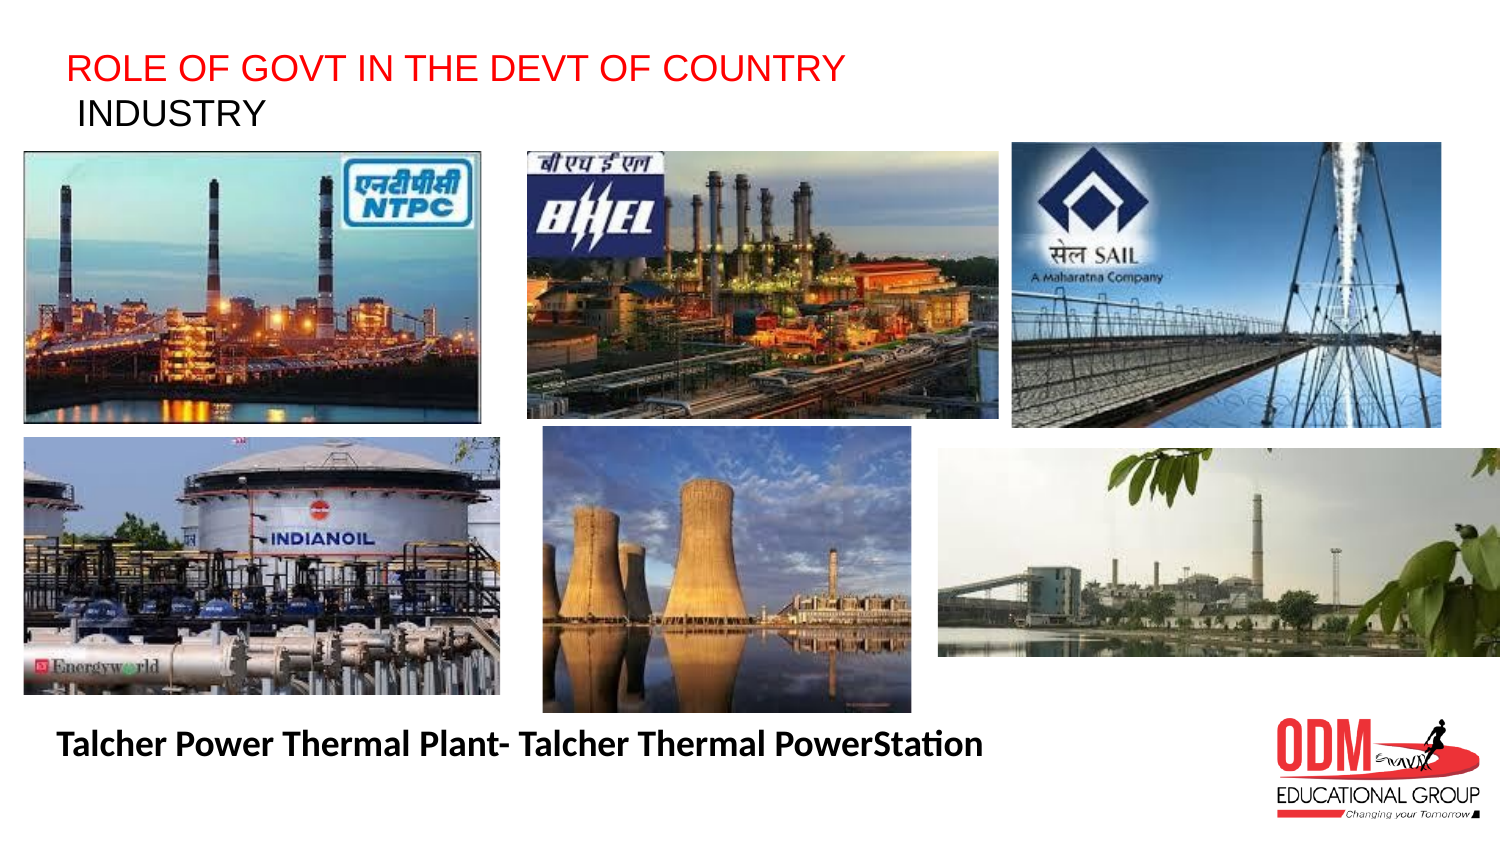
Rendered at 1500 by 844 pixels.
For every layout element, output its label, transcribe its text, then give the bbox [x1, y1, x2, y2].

text_box [1011, 142, 1442, 429]
text_box [23, 437, 501, 695]
text_box Talcher Power Thermal Plant- Talcher Thermal PowerStation [54, 716, 1000, 764]
text_box [937, 448, 1500, 657]
text_box [542, 426, 912, 713]
text_box [1277, 718, 1480, 819]
title ROLE OF GOVT IN THE DEVT OF COUNTRY INDUSTRY [64, 42, 852, 186]
text_box [527, 151, 999, 419]
text_box [23, 151, 482, 424]
